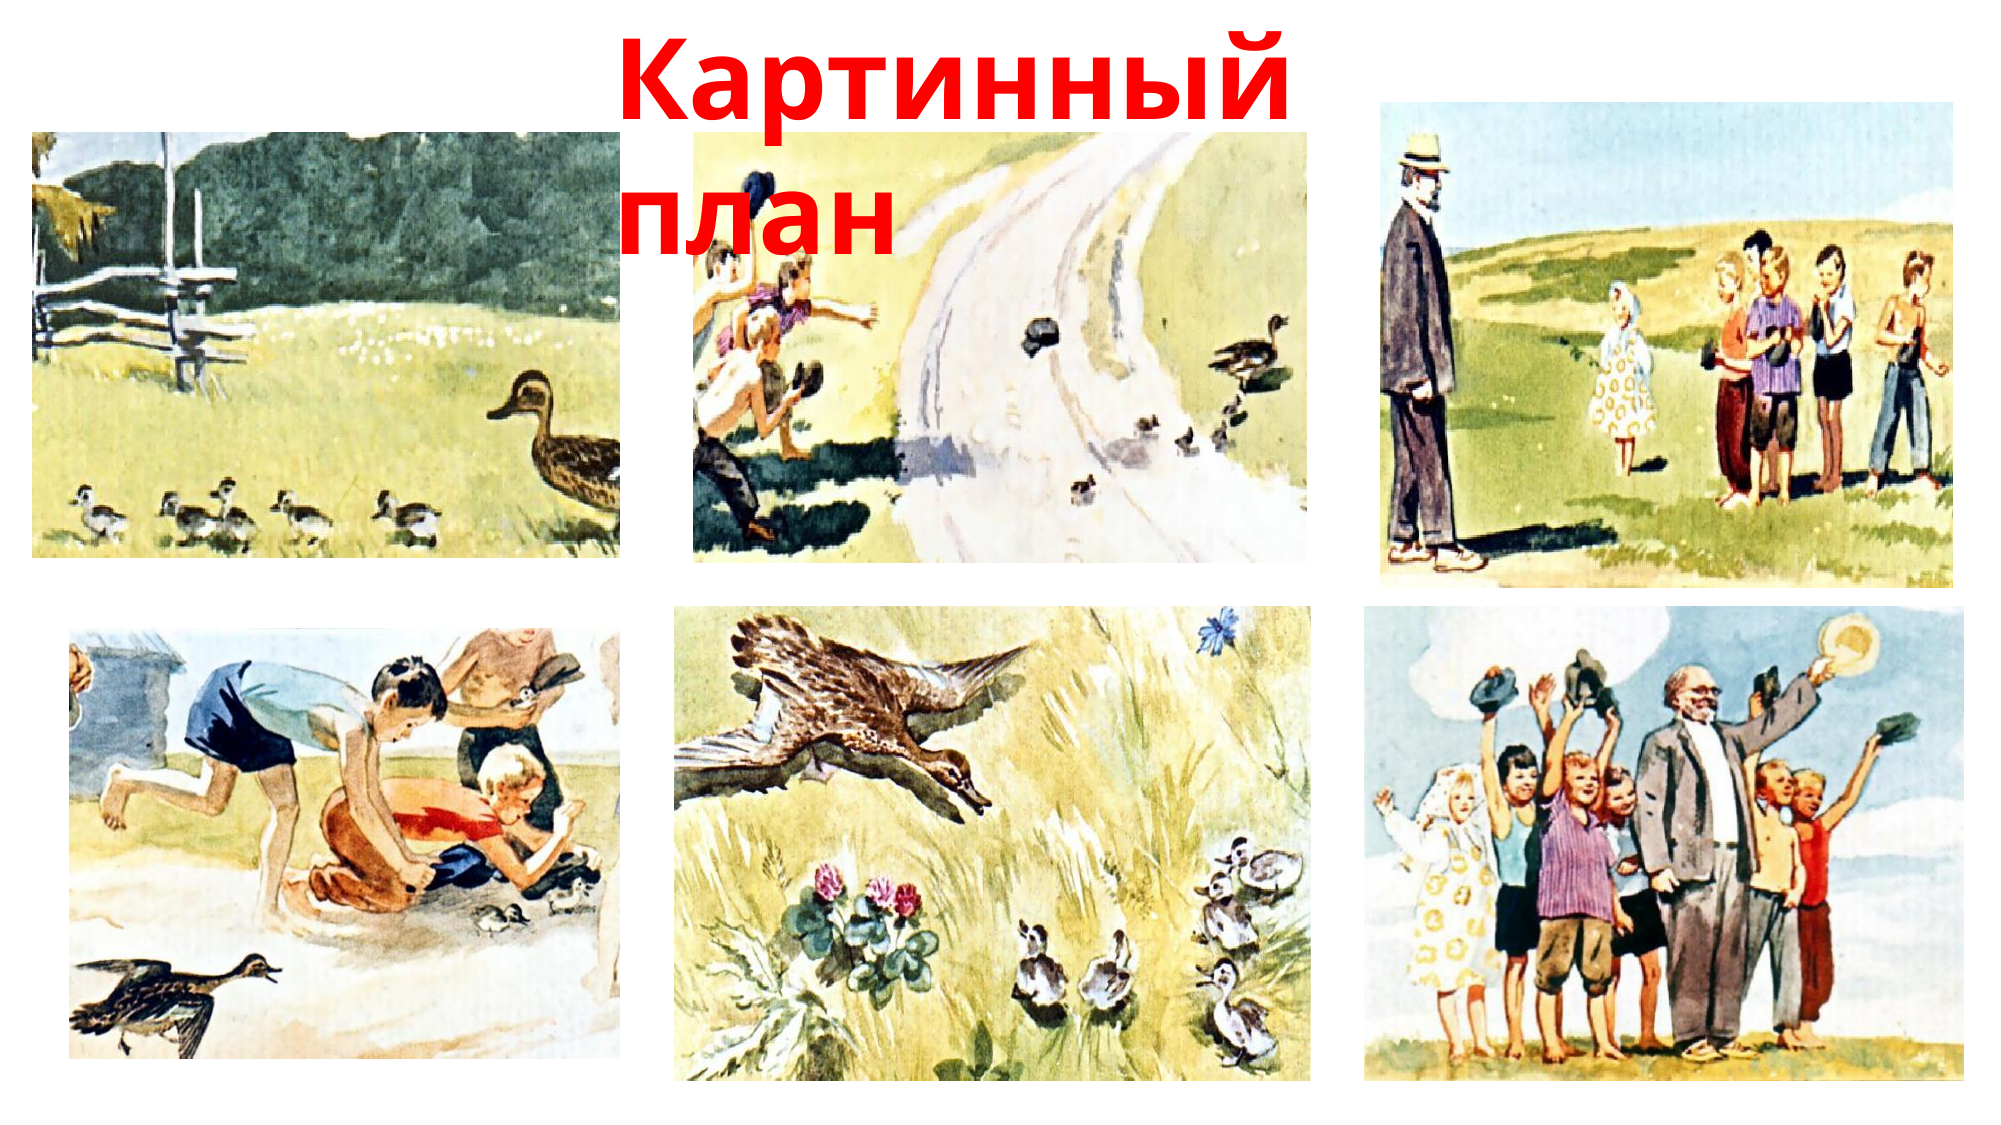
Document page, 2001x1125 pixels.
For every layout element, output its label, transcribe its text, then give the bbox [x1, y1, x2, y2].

picture [674, 606, 1311, 1081]
picture [1364, 606, 1964, 1081]
text_box Картинный план [598, 0, 1552, 285]
picture [32, 132, 620, 558]
picture [1380, 102, 1953, 588]
picture [693, 132, 1307, 563]
picture [69, 628, 620, 1059]
